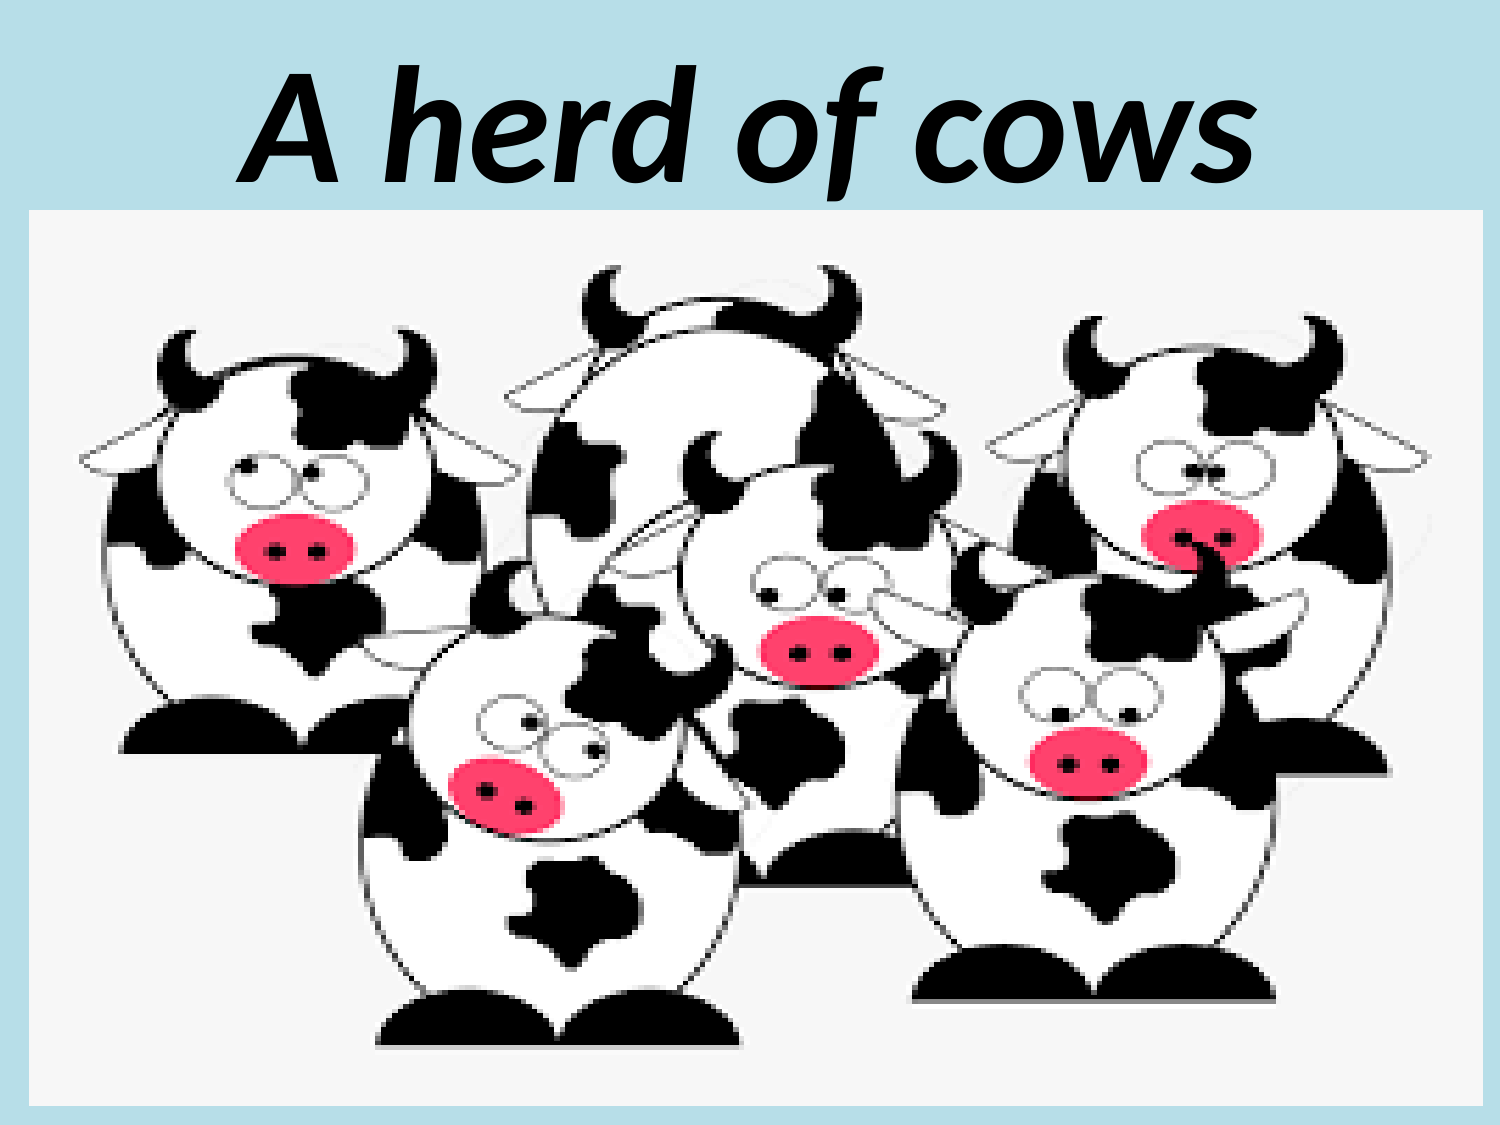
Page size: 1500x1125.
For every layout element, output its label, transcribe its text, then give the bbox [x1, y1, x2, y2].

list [29, 210, 1483, 1107]
title A herd of cows [75, 0, 1425, 208]
